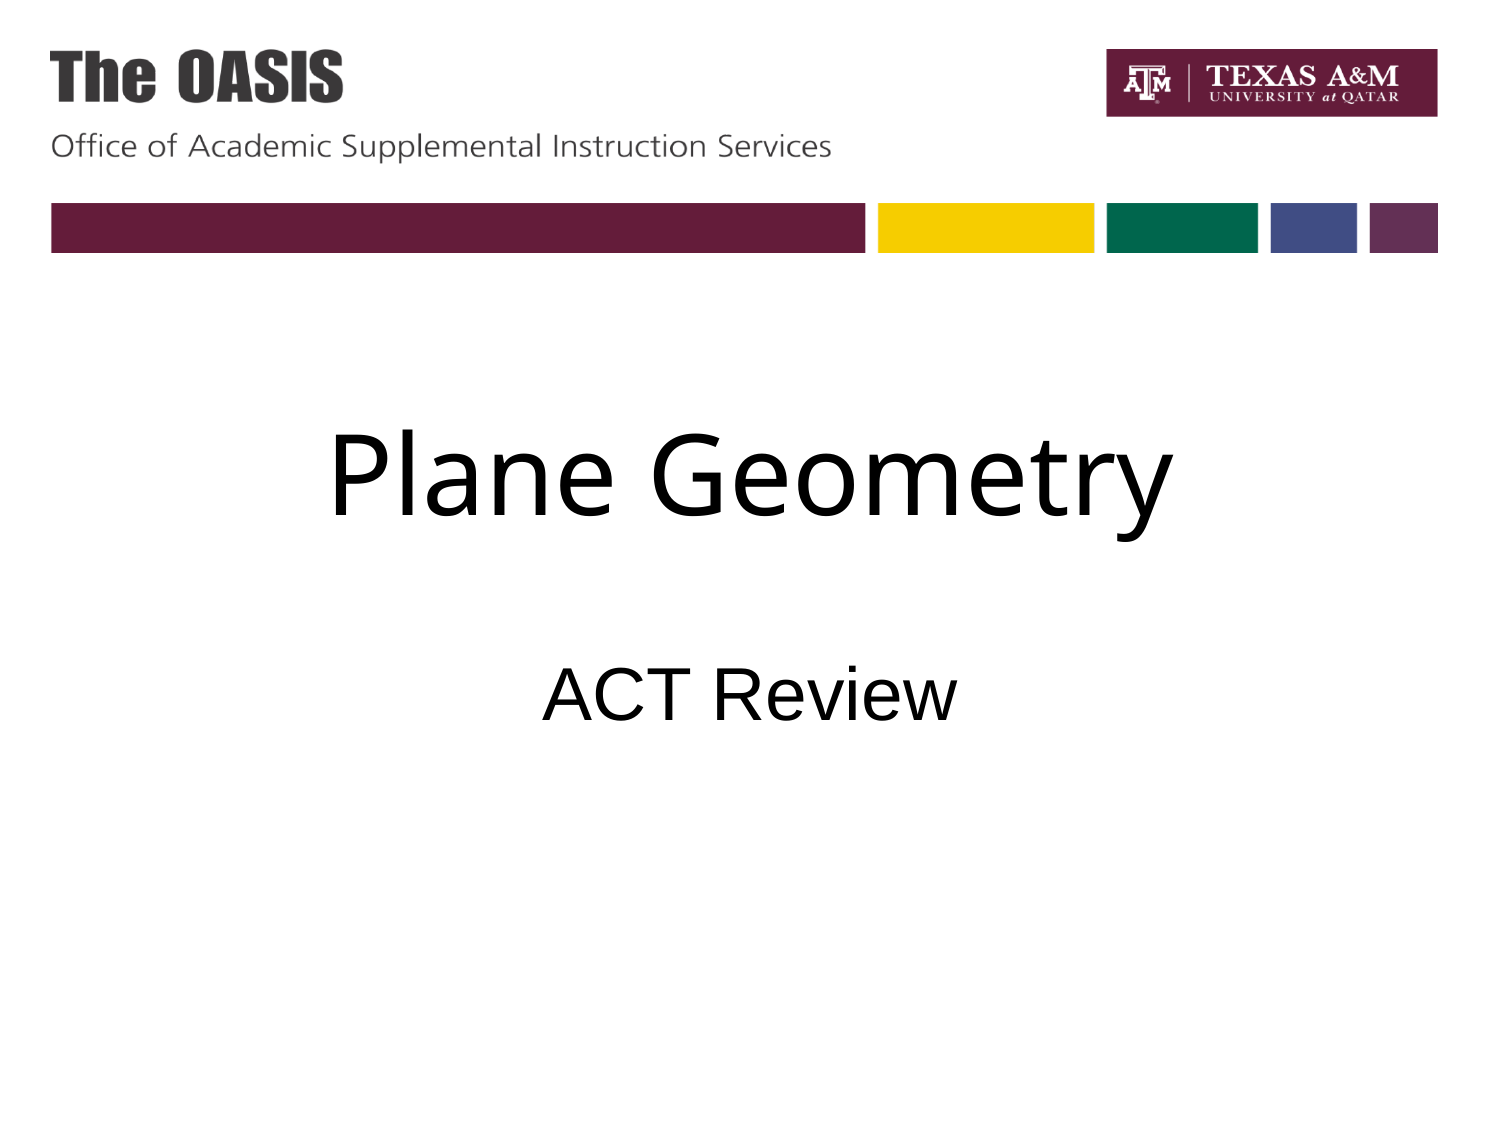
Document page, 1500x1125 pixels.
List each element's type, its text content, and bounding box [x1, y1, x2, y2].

picture [49, 49, 1438, 253]
title Plane Geometry [112, 349, 1388, 591]
subtitle ACT Review [224, 637, 1276, 926]
